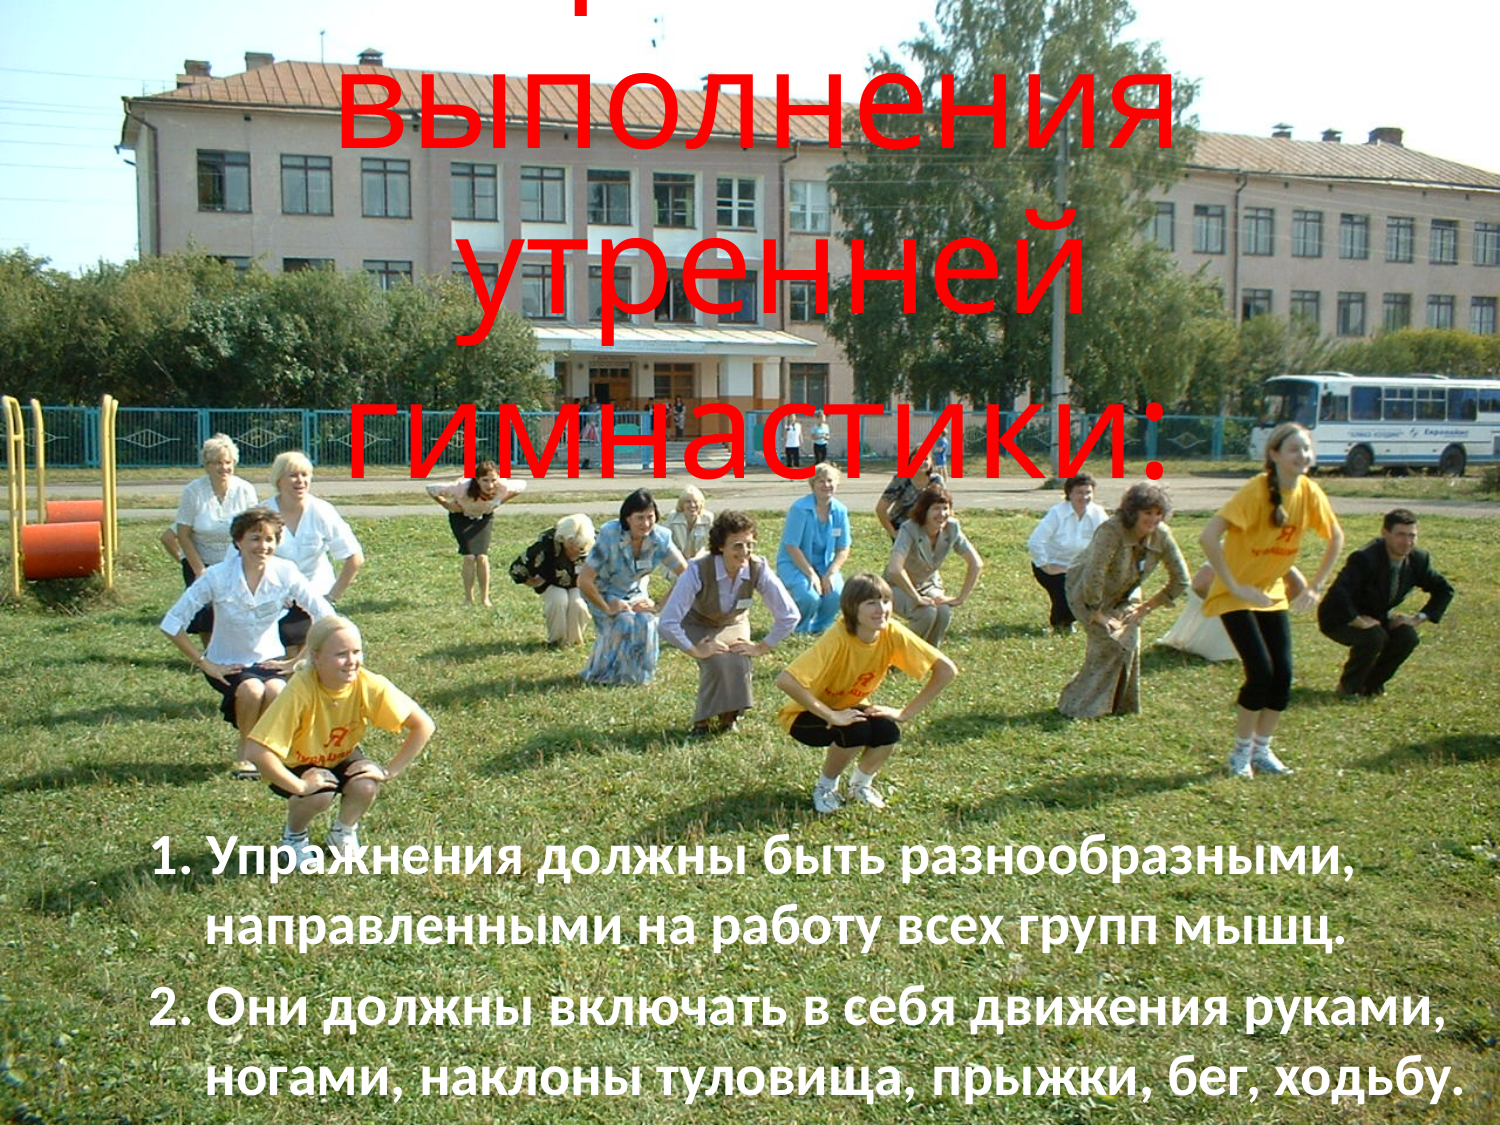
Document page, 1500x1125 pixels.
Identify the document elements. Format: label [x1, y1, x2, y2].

list [0, 0, 1500, 1125]
